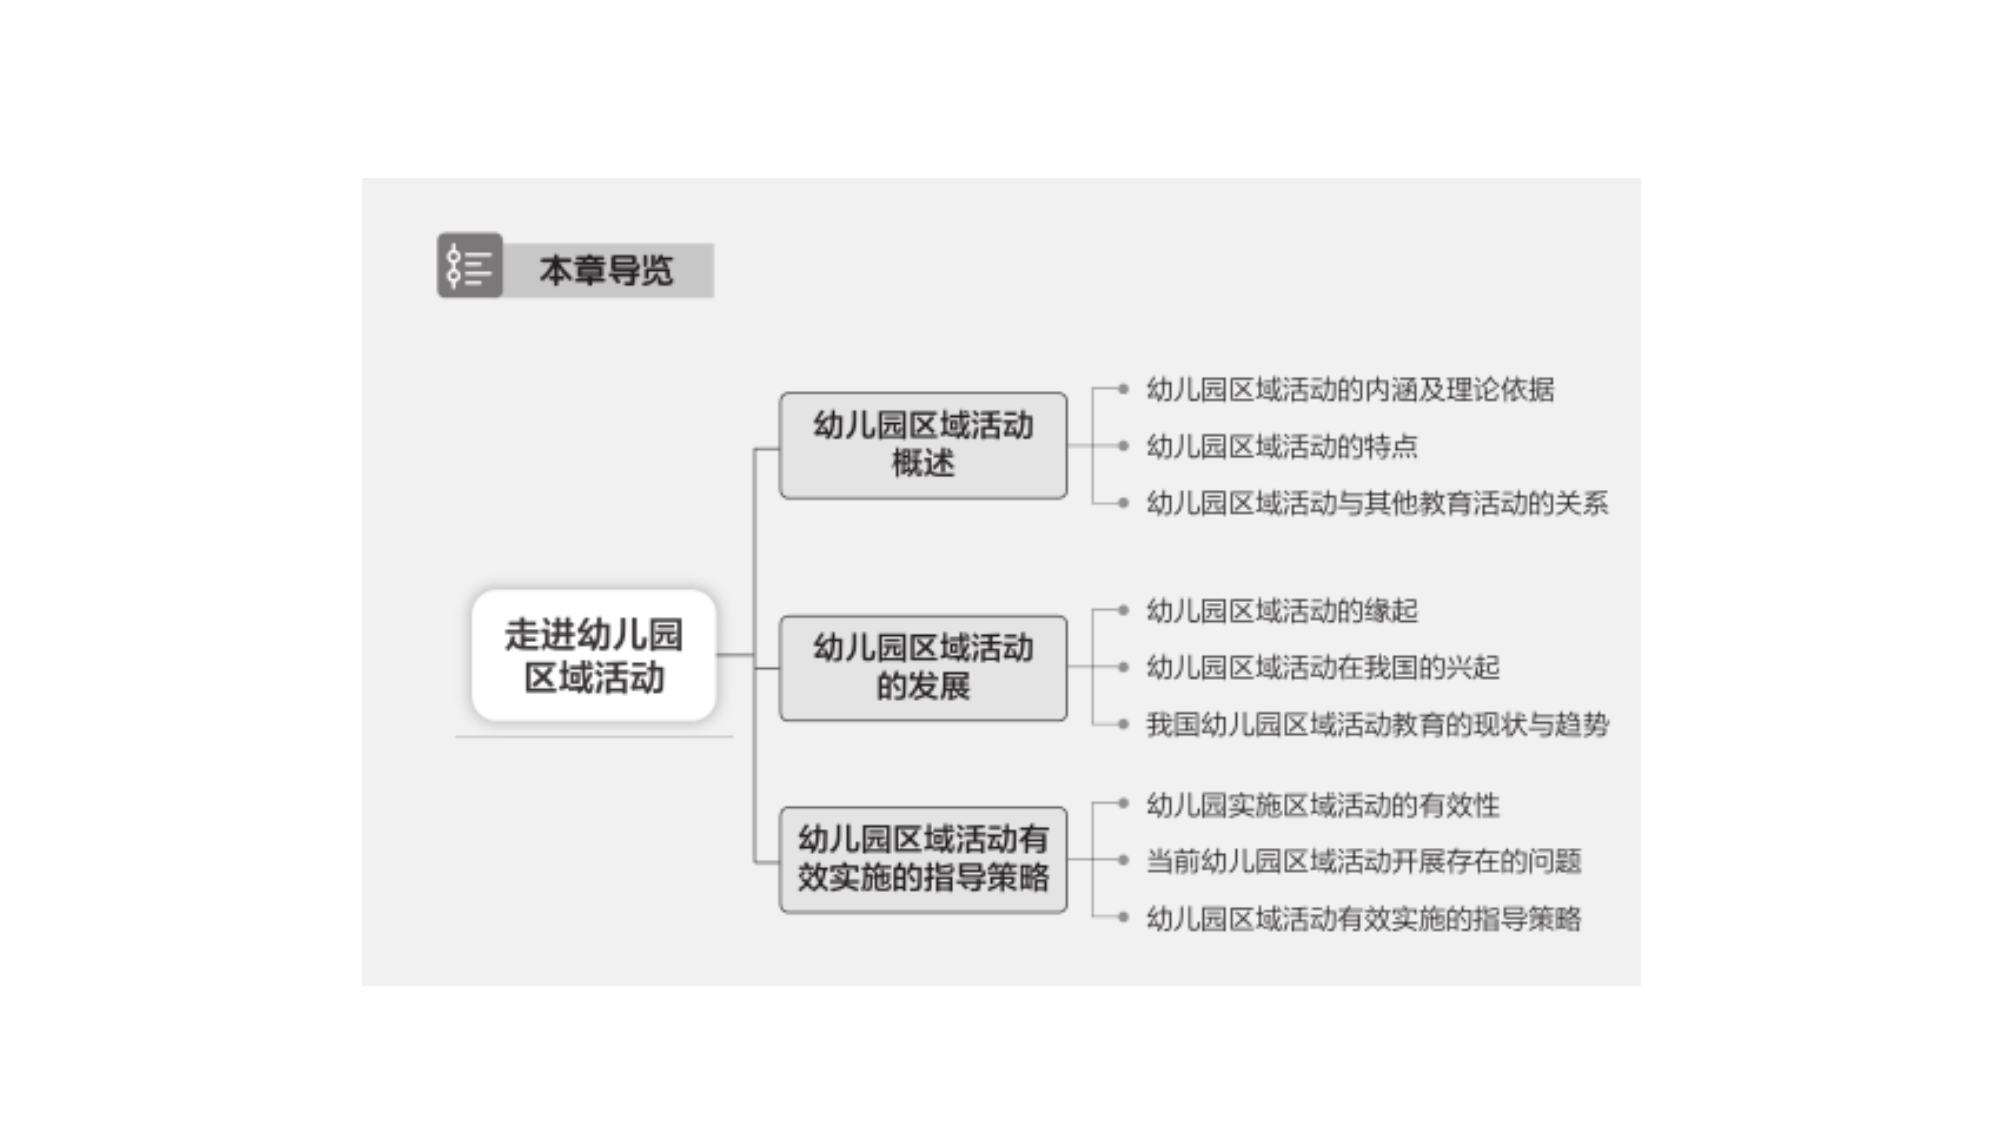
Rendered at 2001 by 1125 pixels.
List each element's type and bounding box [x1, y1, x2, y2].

picture [361, 178, 1641, 987]
